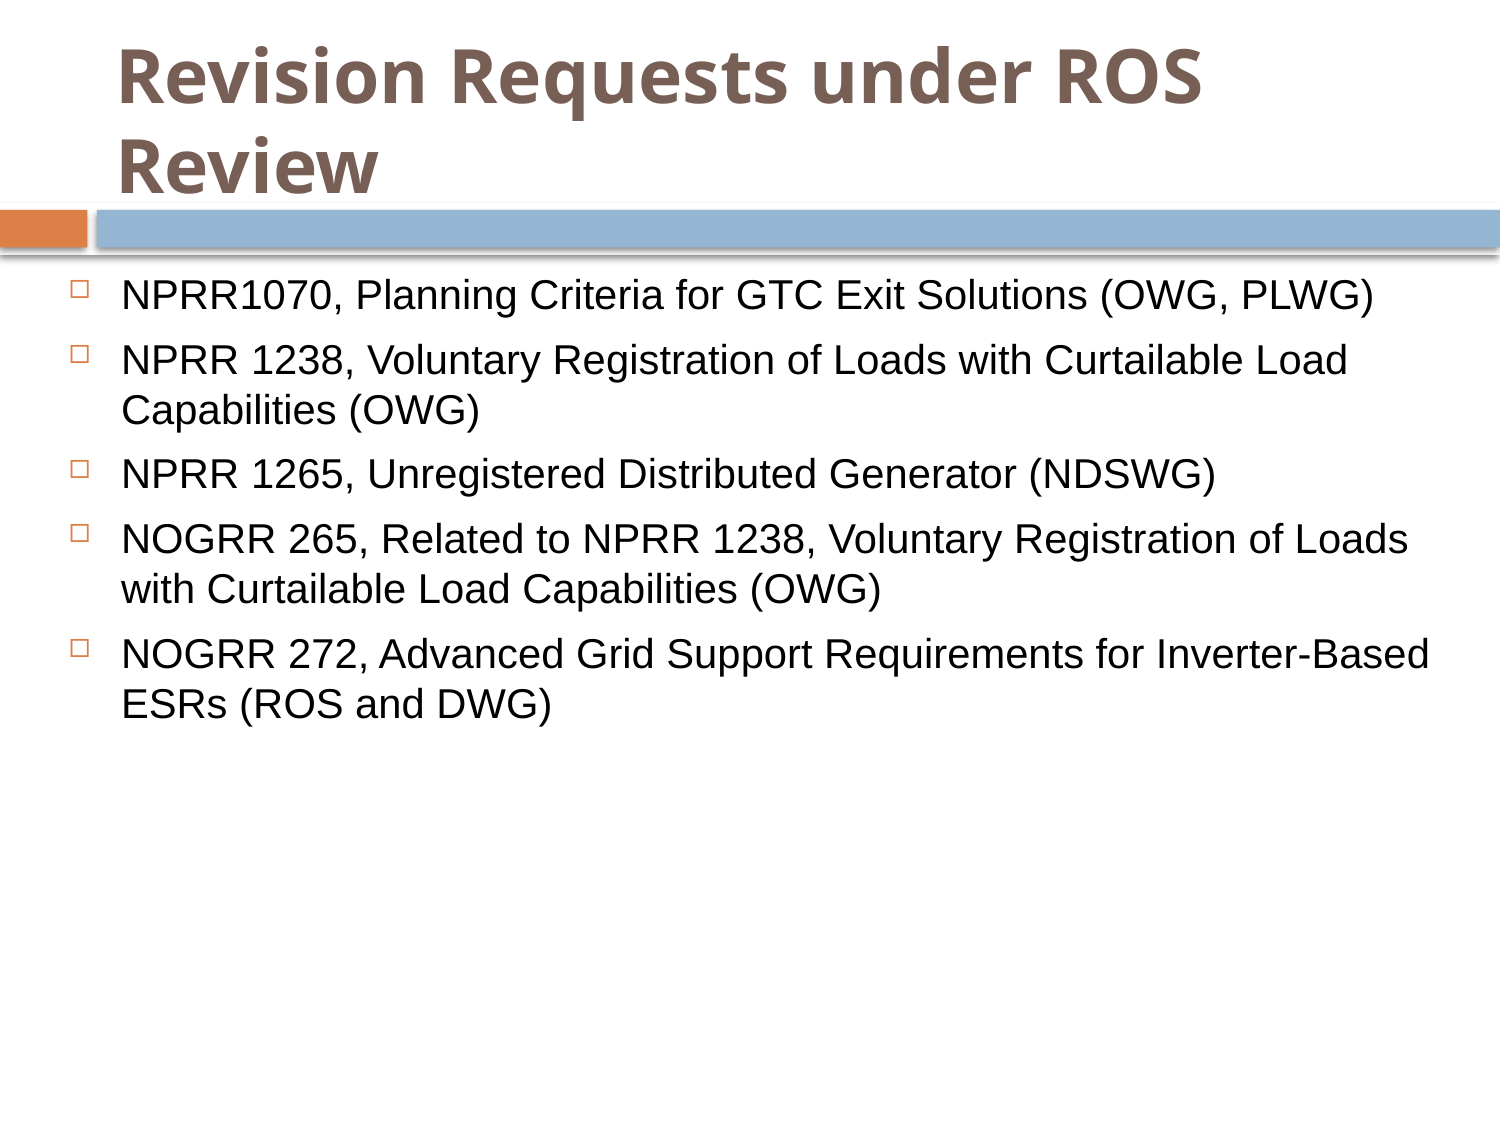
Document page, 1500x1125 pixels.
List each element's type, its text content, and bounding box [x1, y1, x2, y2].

title Revision Requests under ROS Review [100, 37, 1439, 201]
list NPRR1070, Planning Criteria for GTC Exit Solutions (OWG, PLWG) NPRR 1238, Voluntary Registration of Loads with Curtailable Load Capabilities (OWG) NPRR 1265, Unregistered Distributed Generator (NDSWG) NOGRR 265, Related to NPRR 1238, Voluntary Registration of Loads with Curtailable Load Capabilities (OWG) NOGRR 272, Advanced Grid Support Requirements for Inverter-Based ESRs (ROS and DWG) [53, 260, 1457, 999]
